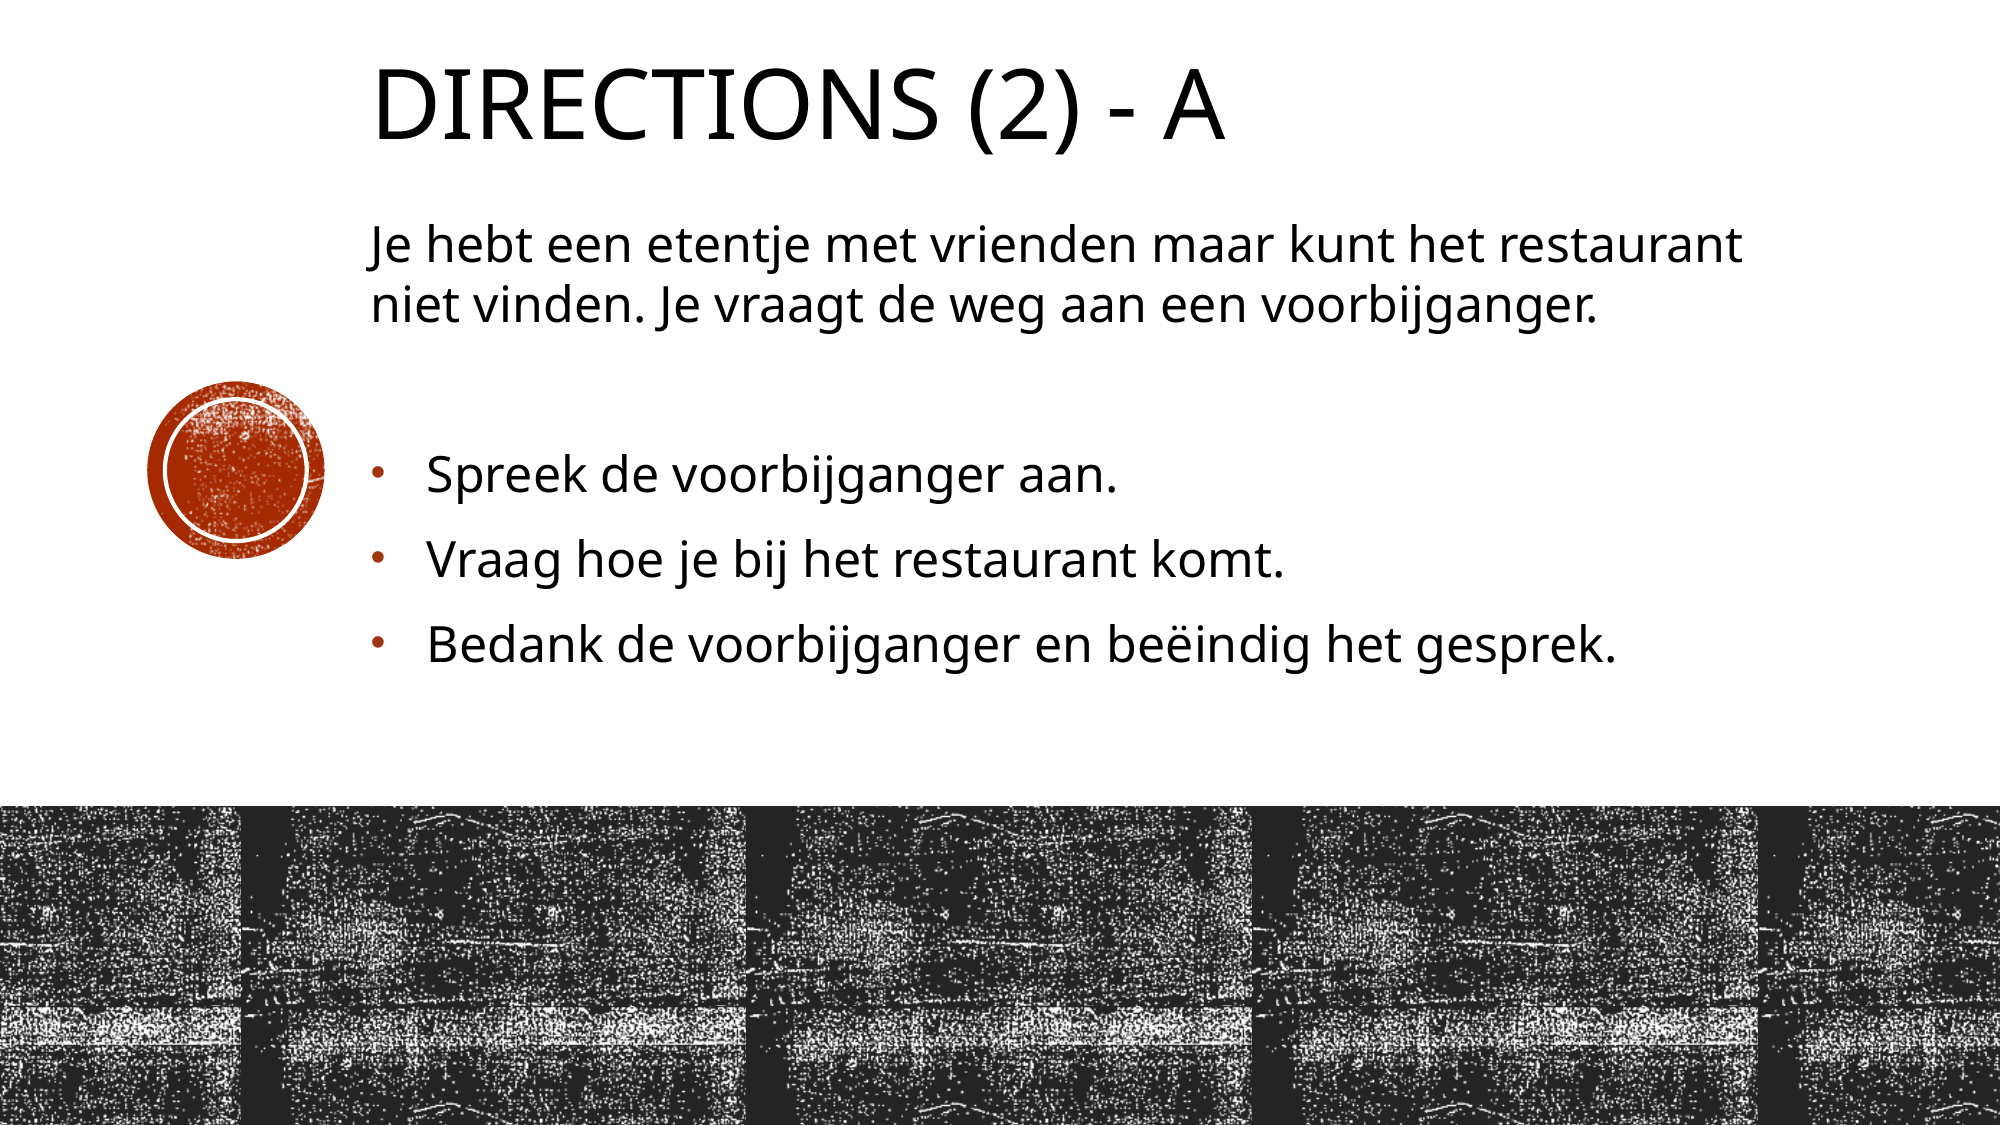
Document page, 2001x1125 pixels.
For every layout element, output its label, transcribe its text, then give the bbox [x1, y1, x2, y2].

title Directions (2) - A [355, 56, 1927, 166]
list Je hebt een etentje met vrienden maar kunt het restaurant niet vinden. Je vraagt de weg aan een voorbijganger. Spreek de voorbijganger aan. Vraag hoe je bij het restaurant komt. Bedank de voorbijganger en beëindig het gesprek. [355, 204, 1841, 733]
